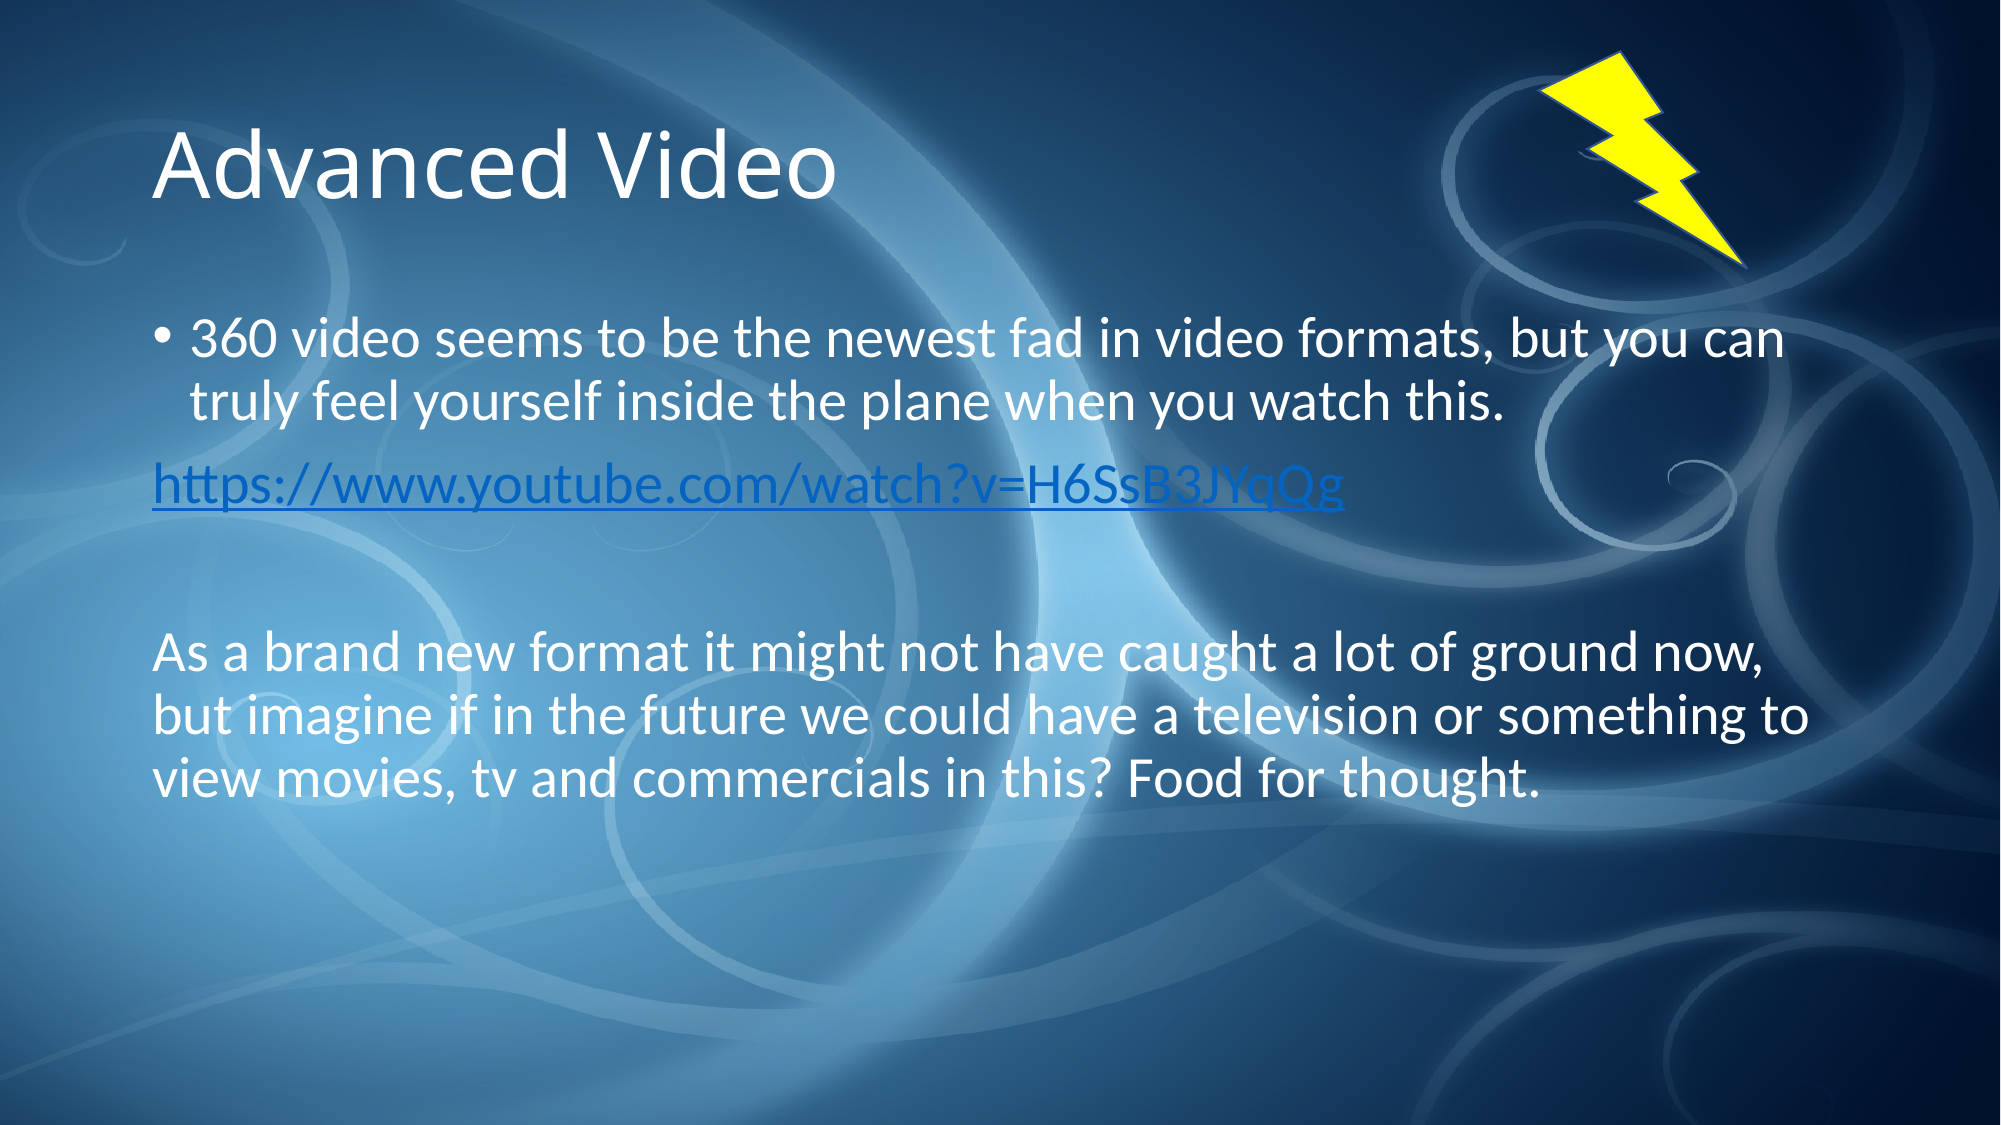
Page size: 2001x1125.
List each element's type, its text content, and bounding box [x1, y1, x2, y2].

text_box [1536, 49, 1749, 270]
picture [0, 0, 2001, 1125]
list 360 video seems to be the newest fad in video formats, but you can truly feel yourself inside the plane when you watch this. https://www.youtube.com/watch?v=H6SsB3JYqQg As a brand new format it might not have caught a lot of ground now, but imagine if in the future we could have a television or something to view movies, tv and commercials in this? Food for thought. [137, 299, 1863, 1014]
title Advanced Video [137, 59, 1863, 278]
